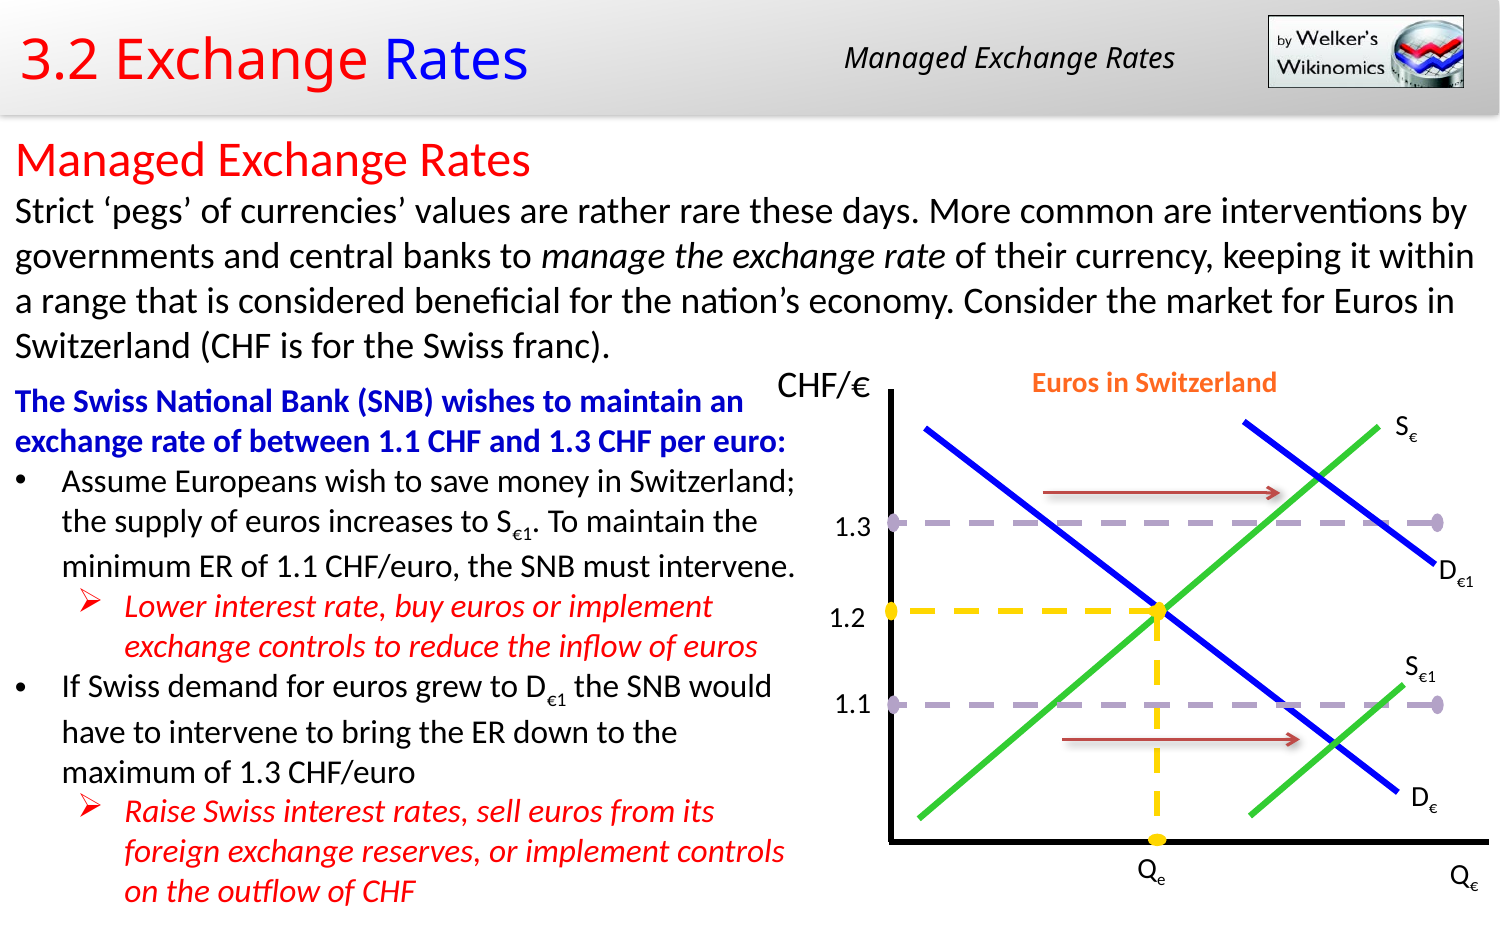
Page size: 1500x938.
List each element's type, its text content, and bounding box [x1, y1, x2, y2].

text_box Managed Exchange Rates Strict ‘pegs’ of currencies’ values are rather rare these days. More common are interventions by governments and central banks to manage the exchange rate of their currency, keeping it within a range that is considered beneficial for the nation’s economy. Consider the market for Euros in Switzerland (CHF is for the Swiss franc). [0, 118, 1500, 372]
text_box The Swiss National Bank (SNB) wishes to maintain an exchange rate of between 1.1 CHF and 1.3 CHF per euro: Assume Europeans wish to save money in Switzerland; the supply of euros increases to S€1. To maintain the minimum ER of 1.1 CHF/euro, the SNB must intervene. Lower interest rate, buy euros or implement exchange controls to reduce the inflow of euros If Swiss demand for euros grew to D€1 the SNB would have to intervene to bring the ER down to the maximum of 1.3 CHF/euro Raise Swiss interest rates, sell euros from its foreign exchange reserves, or implement controls on the outflow of CHF [0, 372, 820, 917]
text_box Managed Exchange Rates [750, 32, 1270, 81]
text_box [762, 352, 1500, 899]
picture [1268, 15, 1464, 88]
